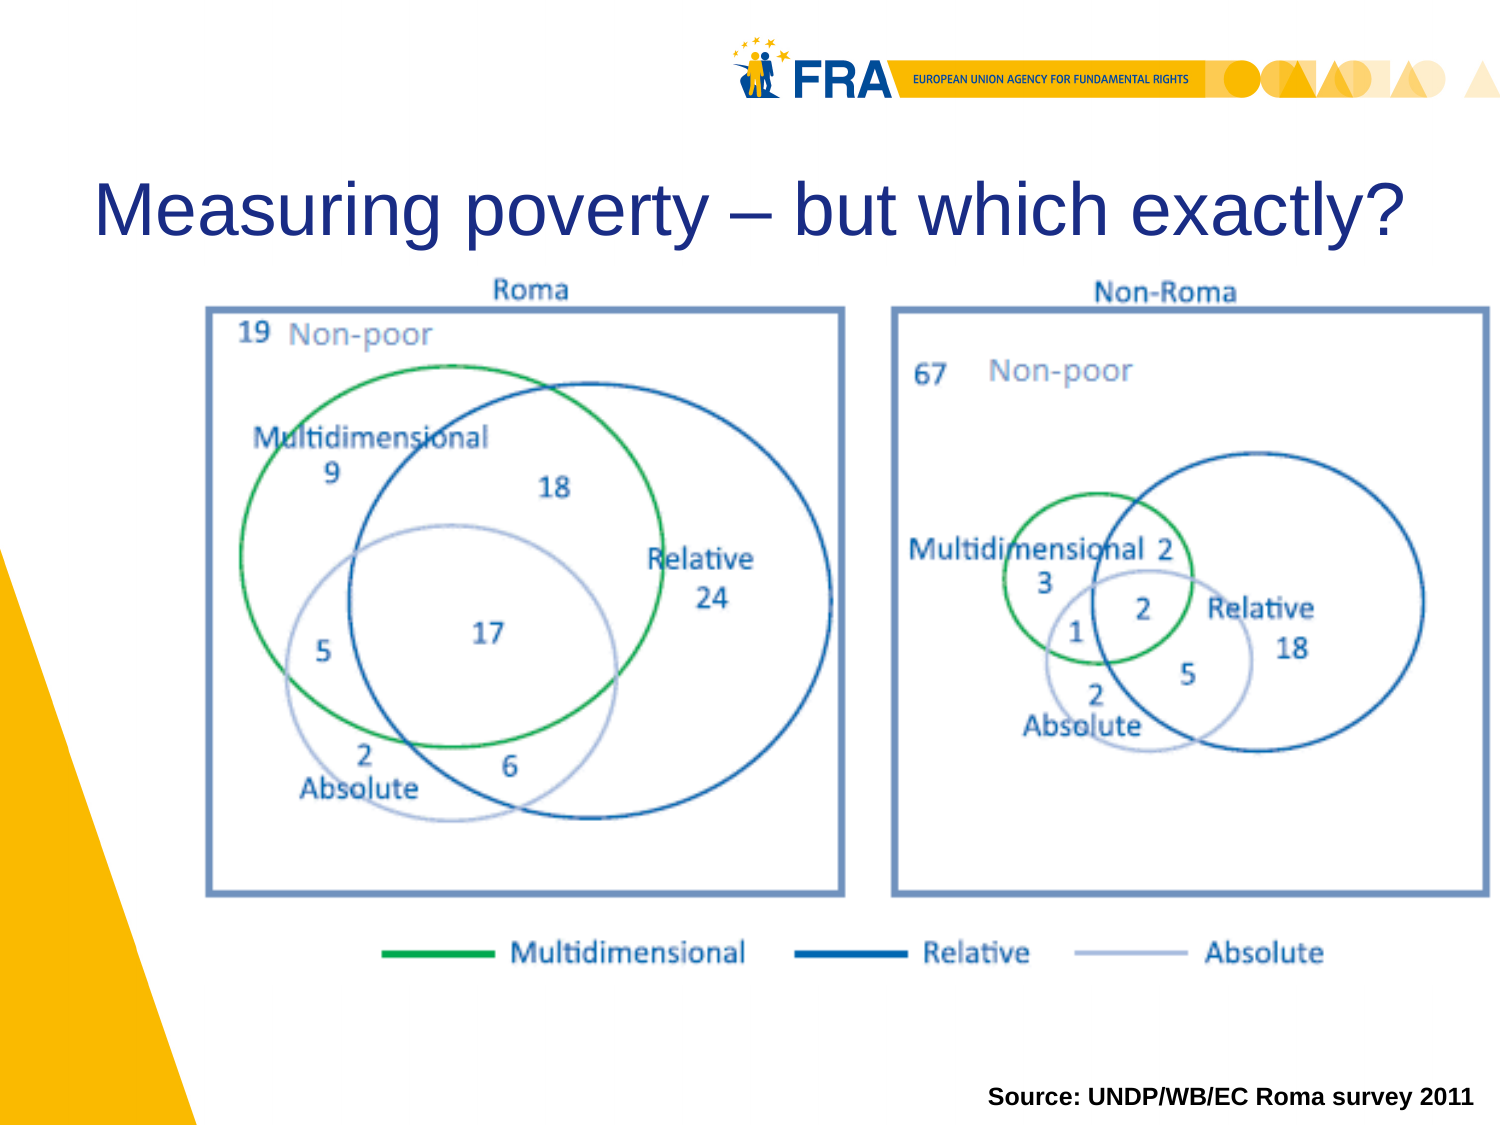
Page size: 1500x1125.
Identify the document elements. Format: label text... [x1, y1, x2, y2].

picture [0, 0, 1500, 1125]
text_box Source: UNDP/WB/EC Roma survey 2011 [973, 1073, 1491, 1118]
title Measuring poverty – but which exactly? [74, 111, 1426, 300]
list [182, 265, 1500, 986]
